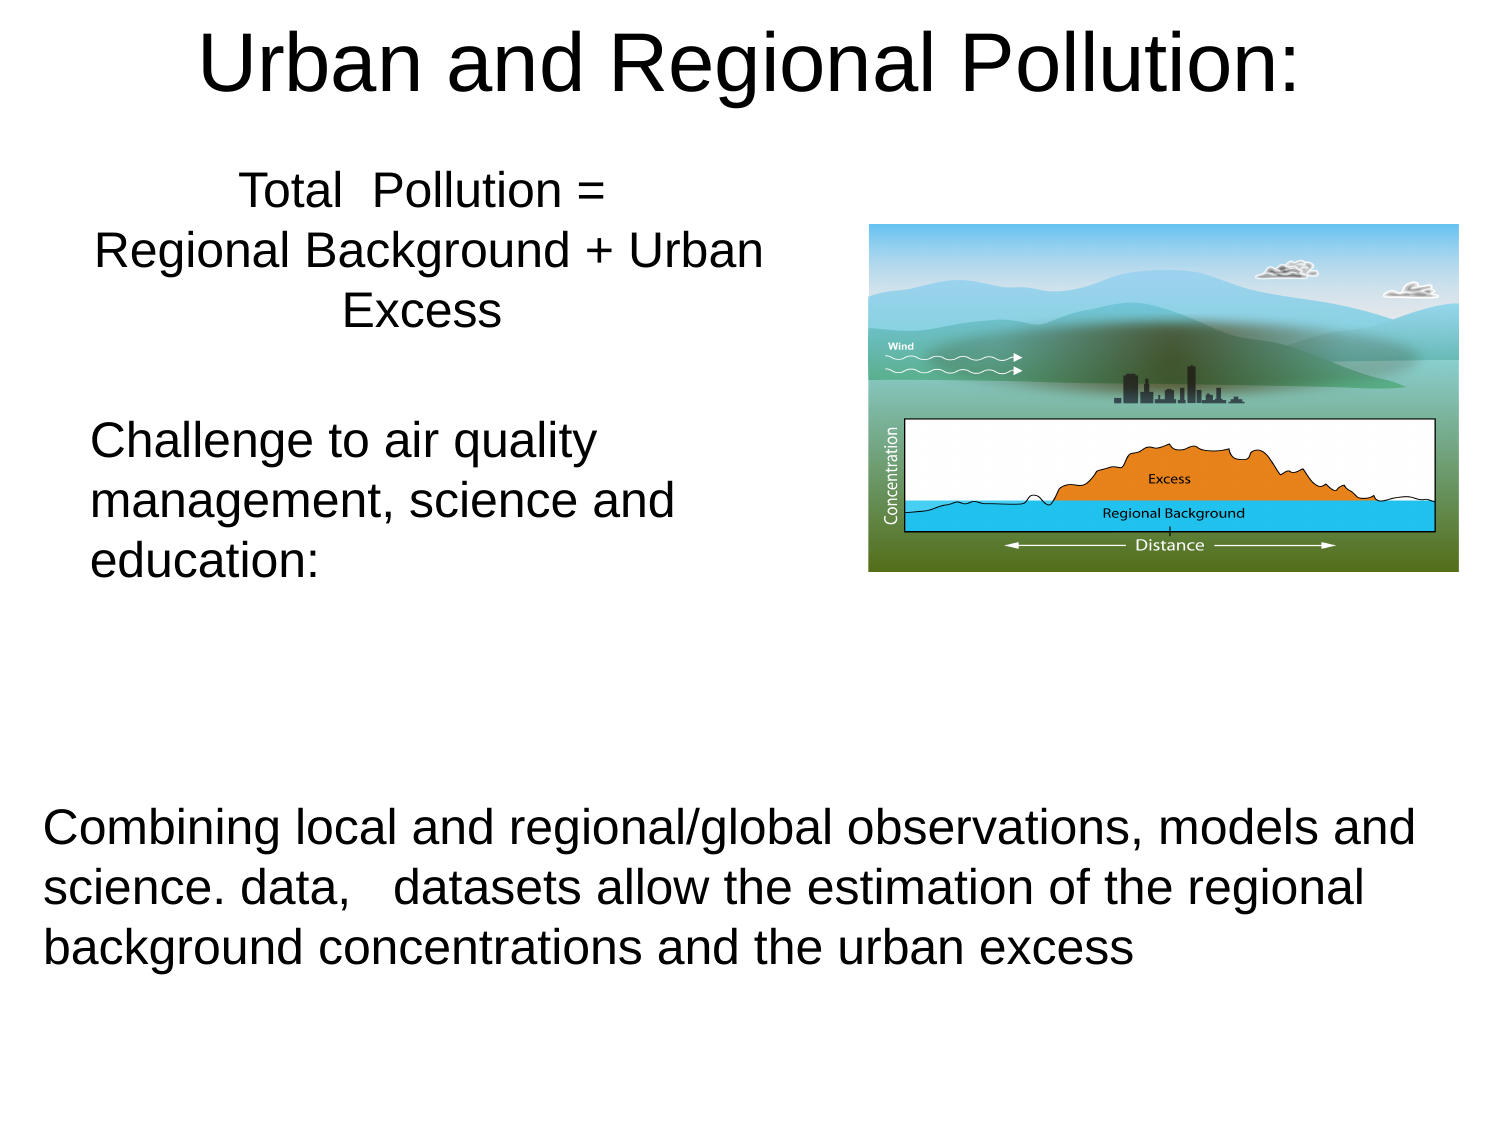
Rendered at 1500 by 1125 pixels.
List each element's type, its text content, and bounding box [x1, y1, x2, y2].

text_box Total Pollution = Regional Background + Urban Excess [37, 149, 821, 345]
title Urban and Regional Pollution: [0, 0, 1500, 117]
picture [868, 224, 1459, 572]
text_box Combining local and regional/global observations, models and science. data, datasets allow the estimation of the regional background concentrations and the urban excess [0, 787, 1500, 1013]
text_box Challenge to air quality management, science and education: [75, 399, 850, 655]
